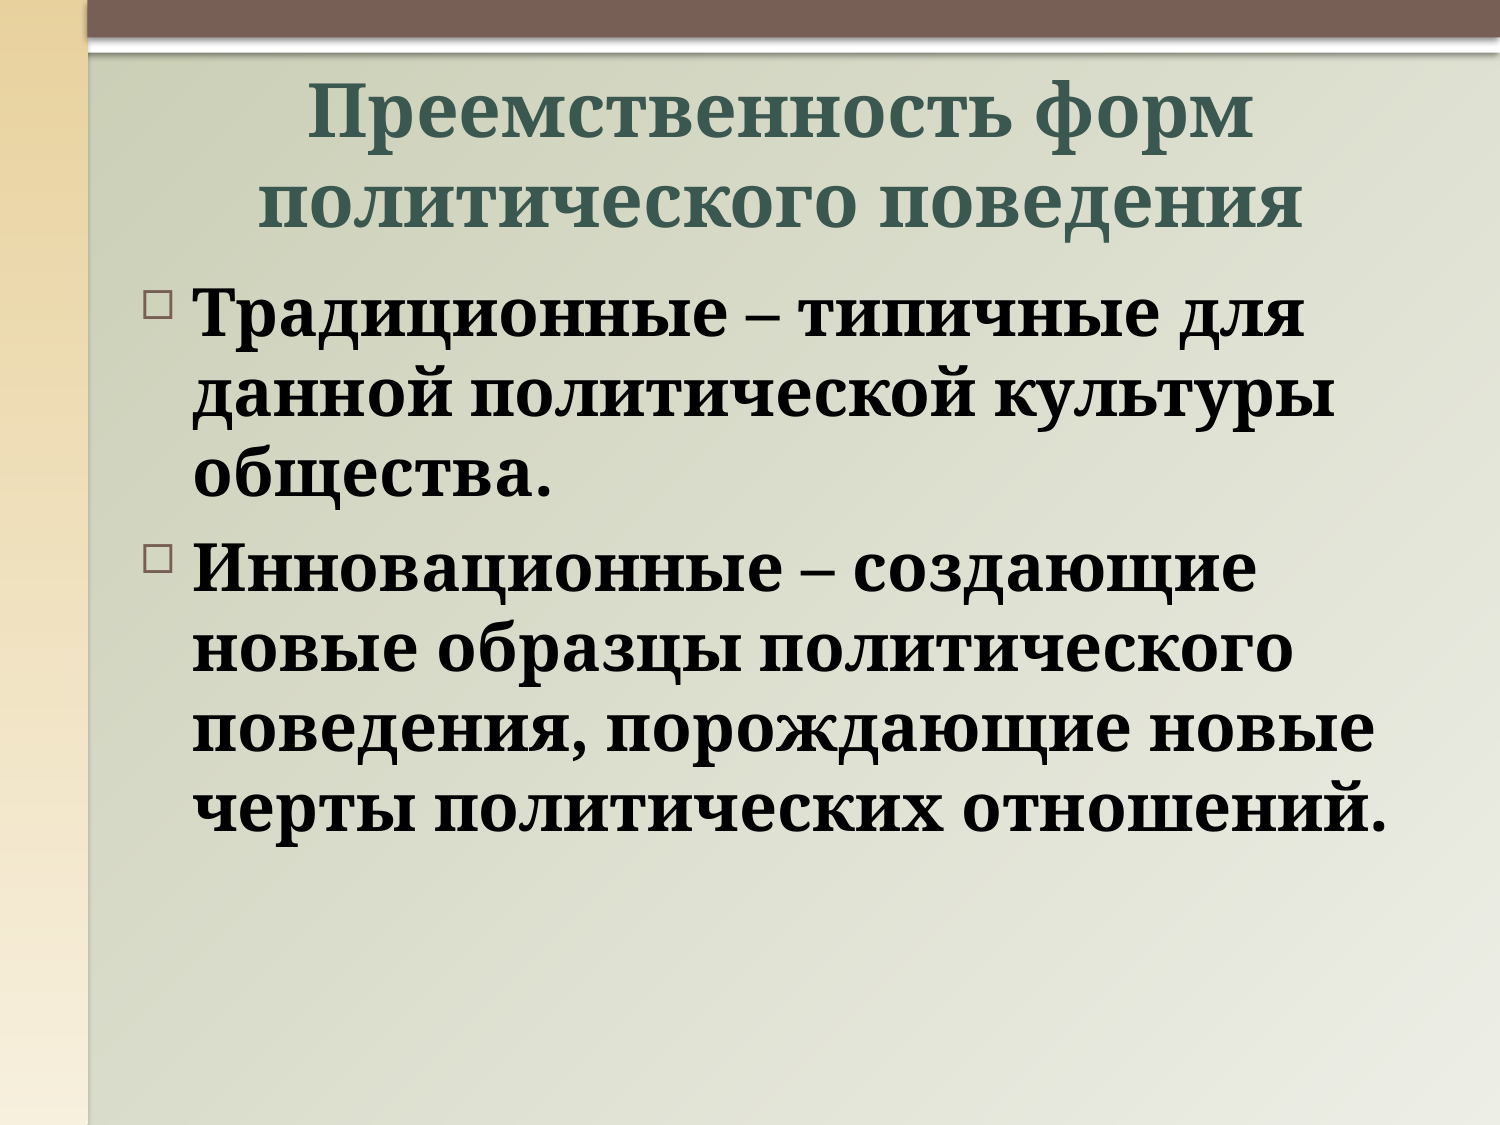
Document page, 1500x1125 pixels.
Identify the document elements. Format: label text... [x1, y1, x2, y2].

list Традиционные – типичные для данной политической культуры общества. Инновационные – создающие новые образцы политического поведения, порождающие новые черты политических отношений. [124, 262, 1439, 1013]
title Преемственность форм политического поведения [124, 62, 1438, 251]
